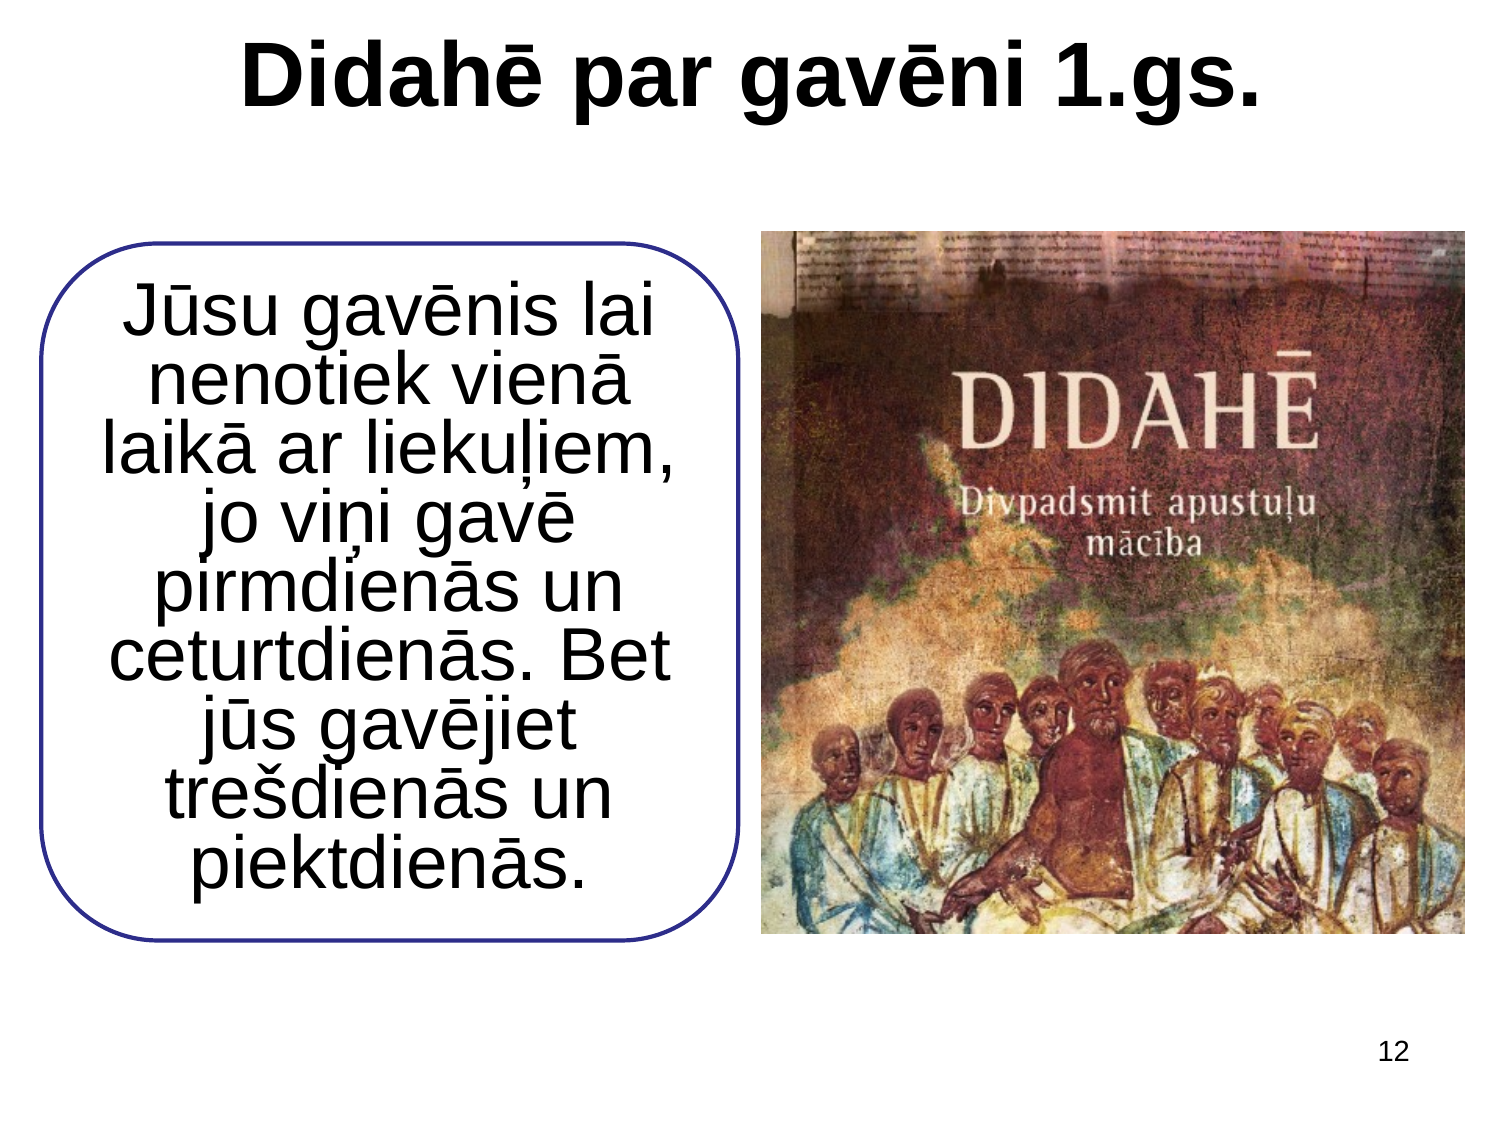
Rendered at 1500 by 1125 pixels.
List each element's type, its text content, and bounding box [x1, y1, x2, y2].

picture [761, 231, 1466, 934]
text_box Jūsu gavēnis lai nenotiek vienā laikā ar liekuļiem, jo viņi gavē pirmdienās un ceturtdienās. Bet jūs gavējiet trešdienās un piektdienās. [39, 241, 741, 943]
title Didahē par gavēni 1.gs. [76, 0, 1428, 140]
slide_number 12 [1074, 1024, 1426, 1103]
